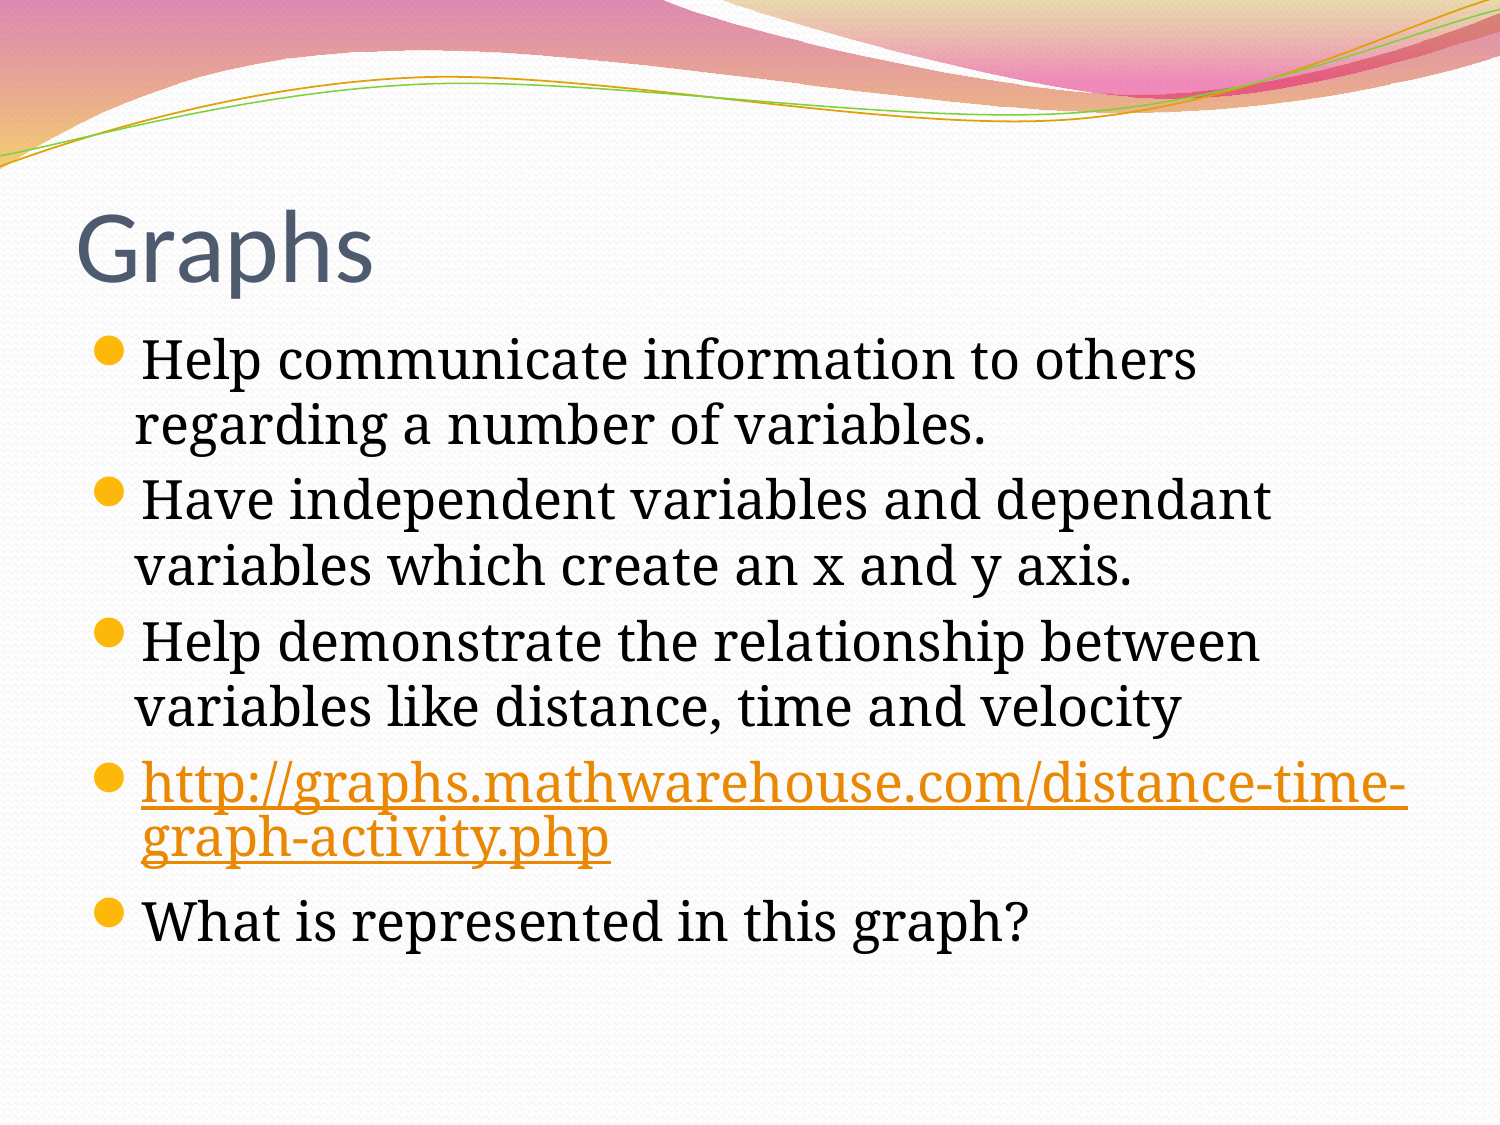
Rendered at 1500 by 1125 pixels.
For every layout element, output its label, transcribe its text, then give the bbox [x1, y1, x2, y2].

title Graphs [75, 115, 1425, 303]
list Help communicate information to others regarding a number of variables. Have independent variables and dependant variables which create an x and y axis. Help demonstrate the relationship between variables like distance, time and velocity http://graphs.mathwarehouse.com/distance-time-graph-activity.php What is represented in this graph? [75, 317, 1425, 1038]
